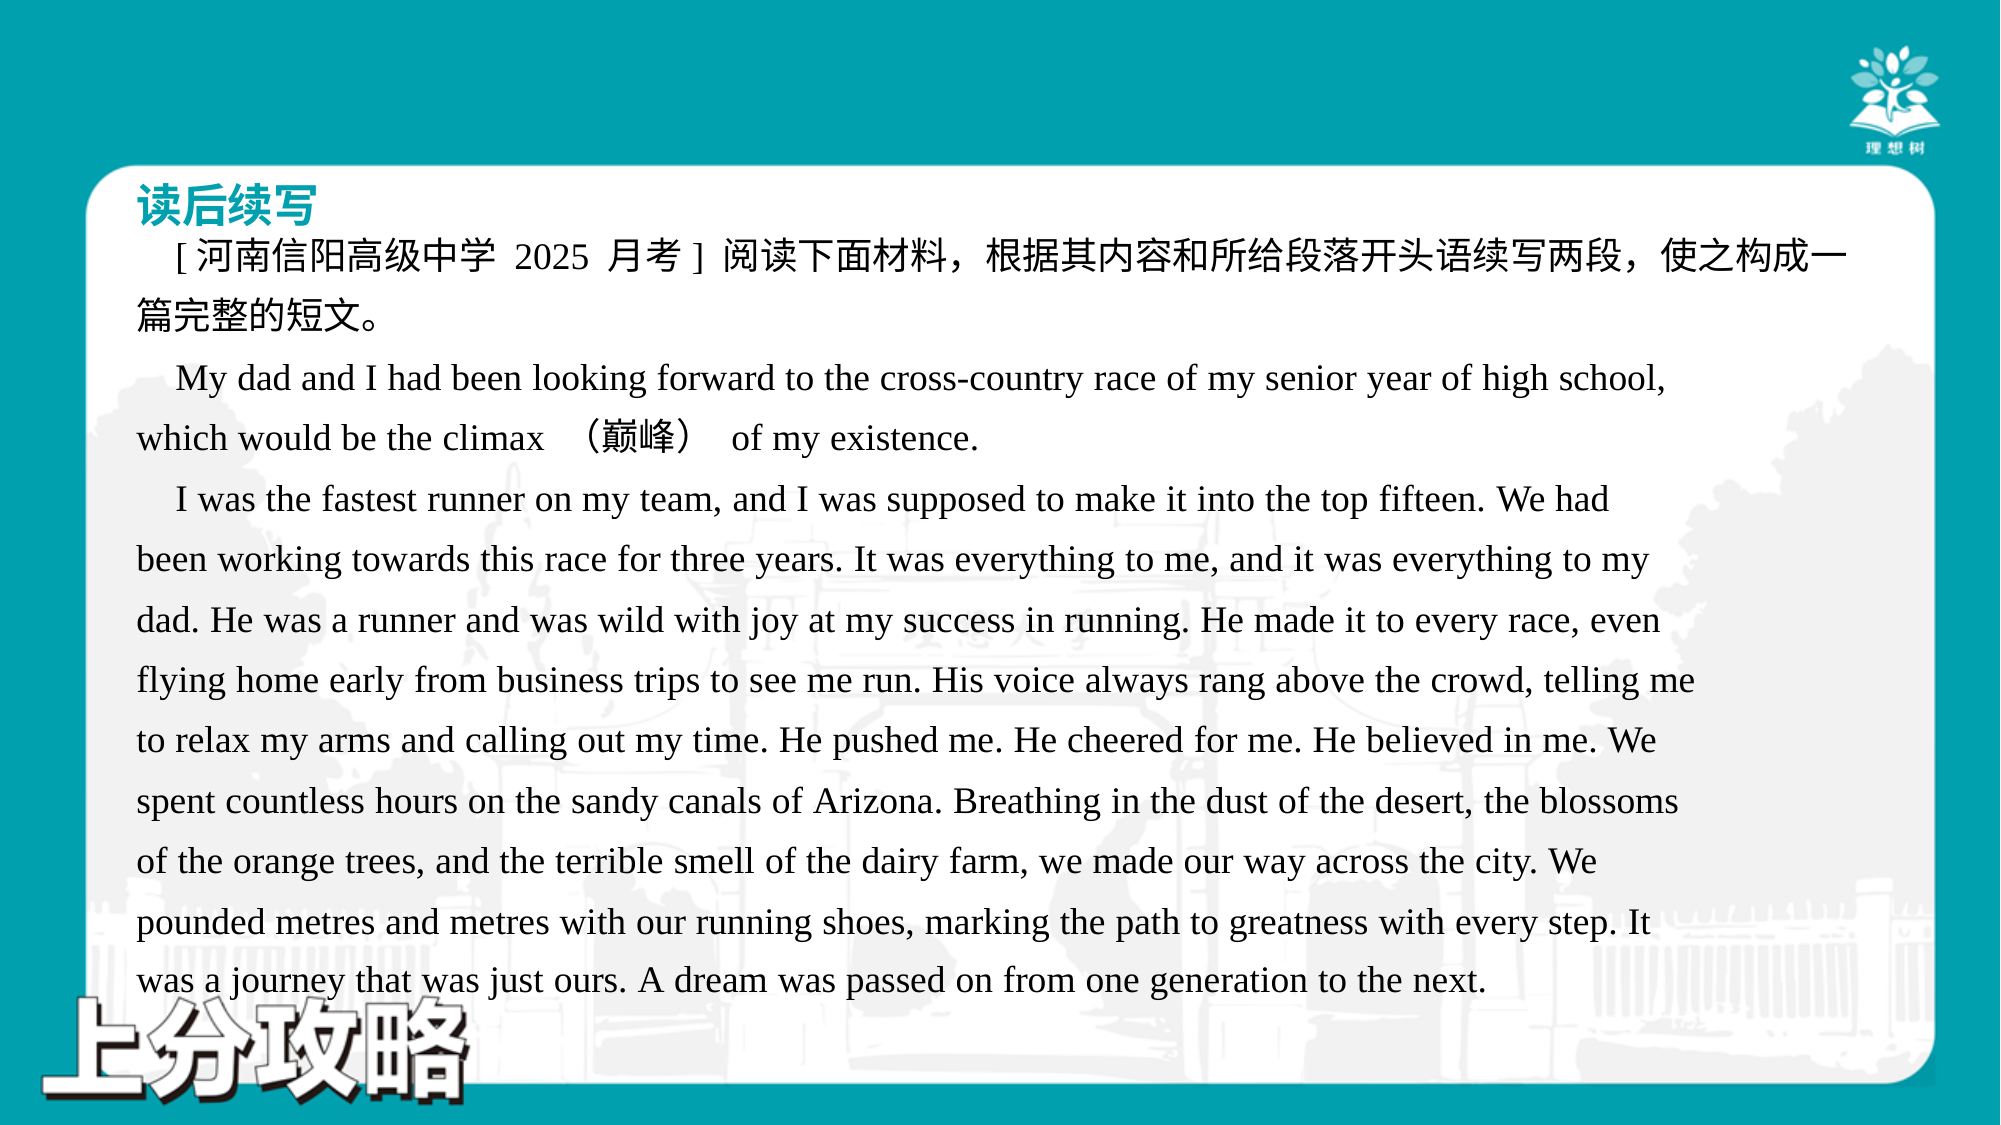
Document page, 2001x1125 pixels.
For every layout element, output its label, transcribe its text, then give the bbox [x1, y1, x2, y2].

text_box [河南信阳高级中学 2025 月考] 阅读下面材料，根据其内容和所给段落开头语续写两段，使之构成一 篇完整的短文。 My dad and I had been looking forward to the cross-country race of my senior year of high school, which would be the climax （巅峰） of my existence. I was the fastest runner on my team, and I was supposed to make it into the top fifteen. We had been working towards this race for three years. It was everything to me, and it was everything to my dad. He was a runner and was wild with joy at my success in running. He made it to every race, even flying home early from business trips to see me run. His voice always rang above the crowd, telling me to relax my arms and calling out my time. He pushed me. He cheered for me. He believed in me. We spent countless hours on the sandy canals of Arizona. Breathing in the dust of the desert, the blossoms of the orange trees, and the terrible smell of the dairy farm, we made our way across the city. We pounded metres and metres with our running shoes, marking the path to greatness with every step. It was a journey that was just ours. A dream was passed on from one generation to the next.#1.1.1 [136, 216, 1865, 934]
picture [0, 0, 2000, 1125]
text_box 读后续写 [136, 176, 1865, 216]
